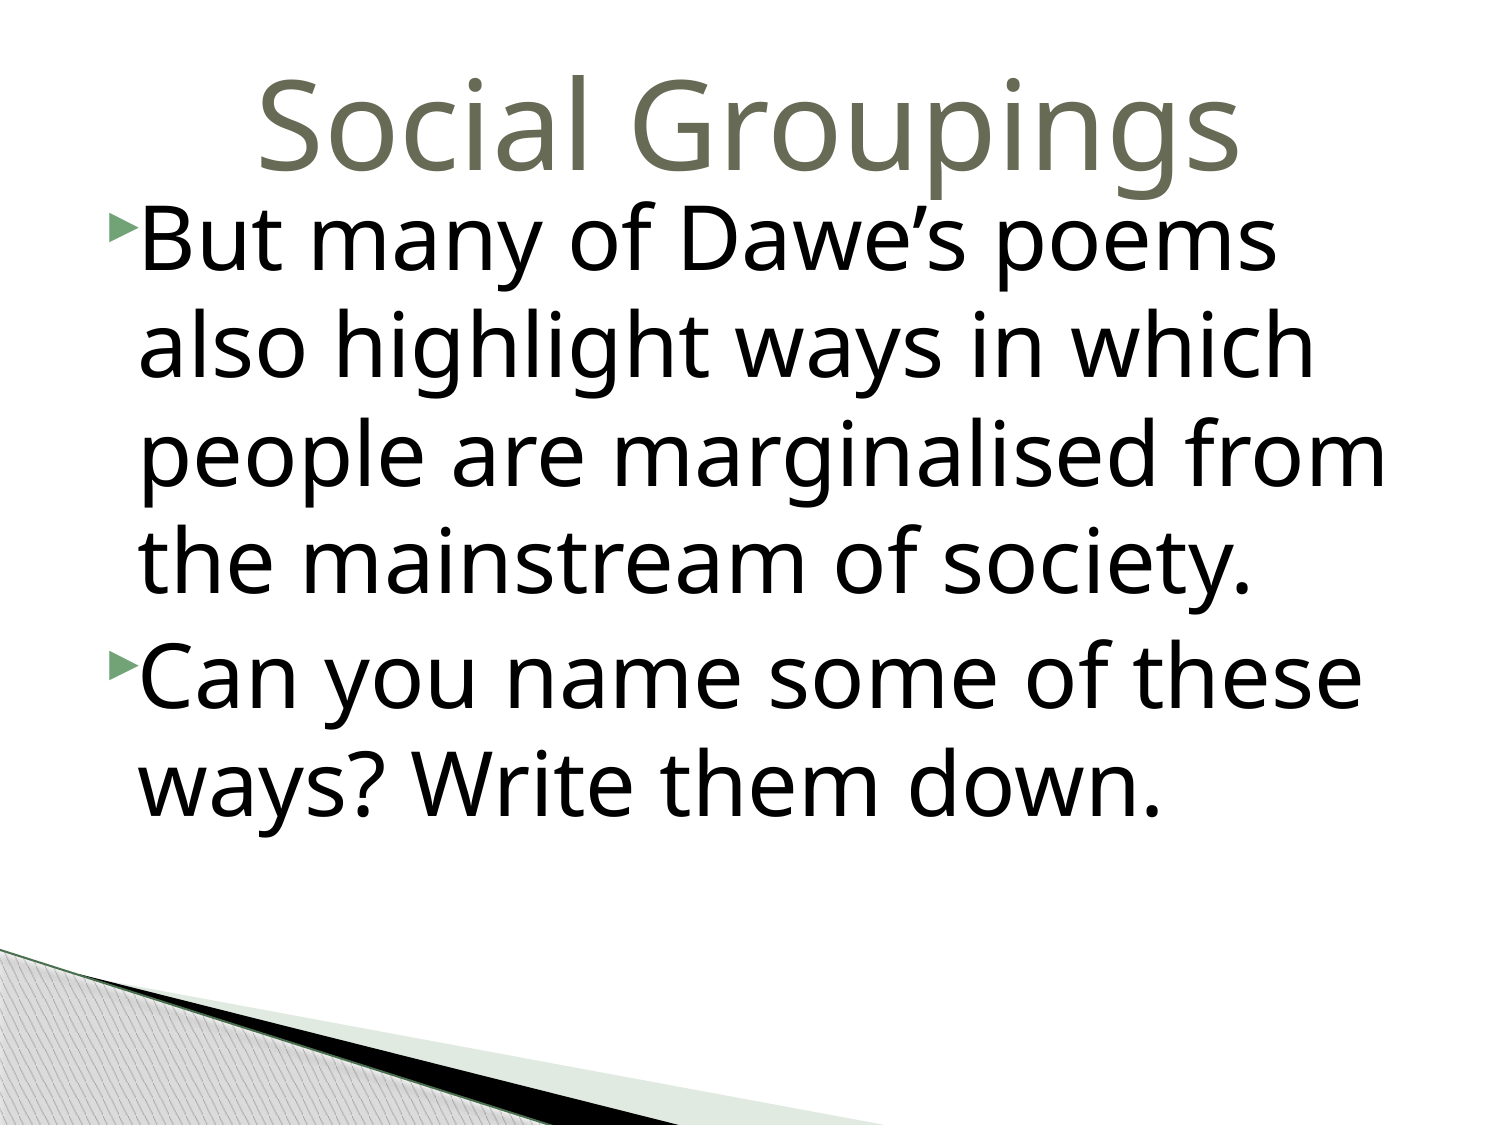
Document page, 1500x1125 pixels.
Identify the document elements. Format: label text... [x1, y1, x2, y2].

title Social Groupings [75, 45, 1425, 197]
list But many of Dawe’s poems also highlight ways in which people are marginalised from the mainstream of society. Can you name some of these ways? Write them down. [75, 197, 1425, 1035]
